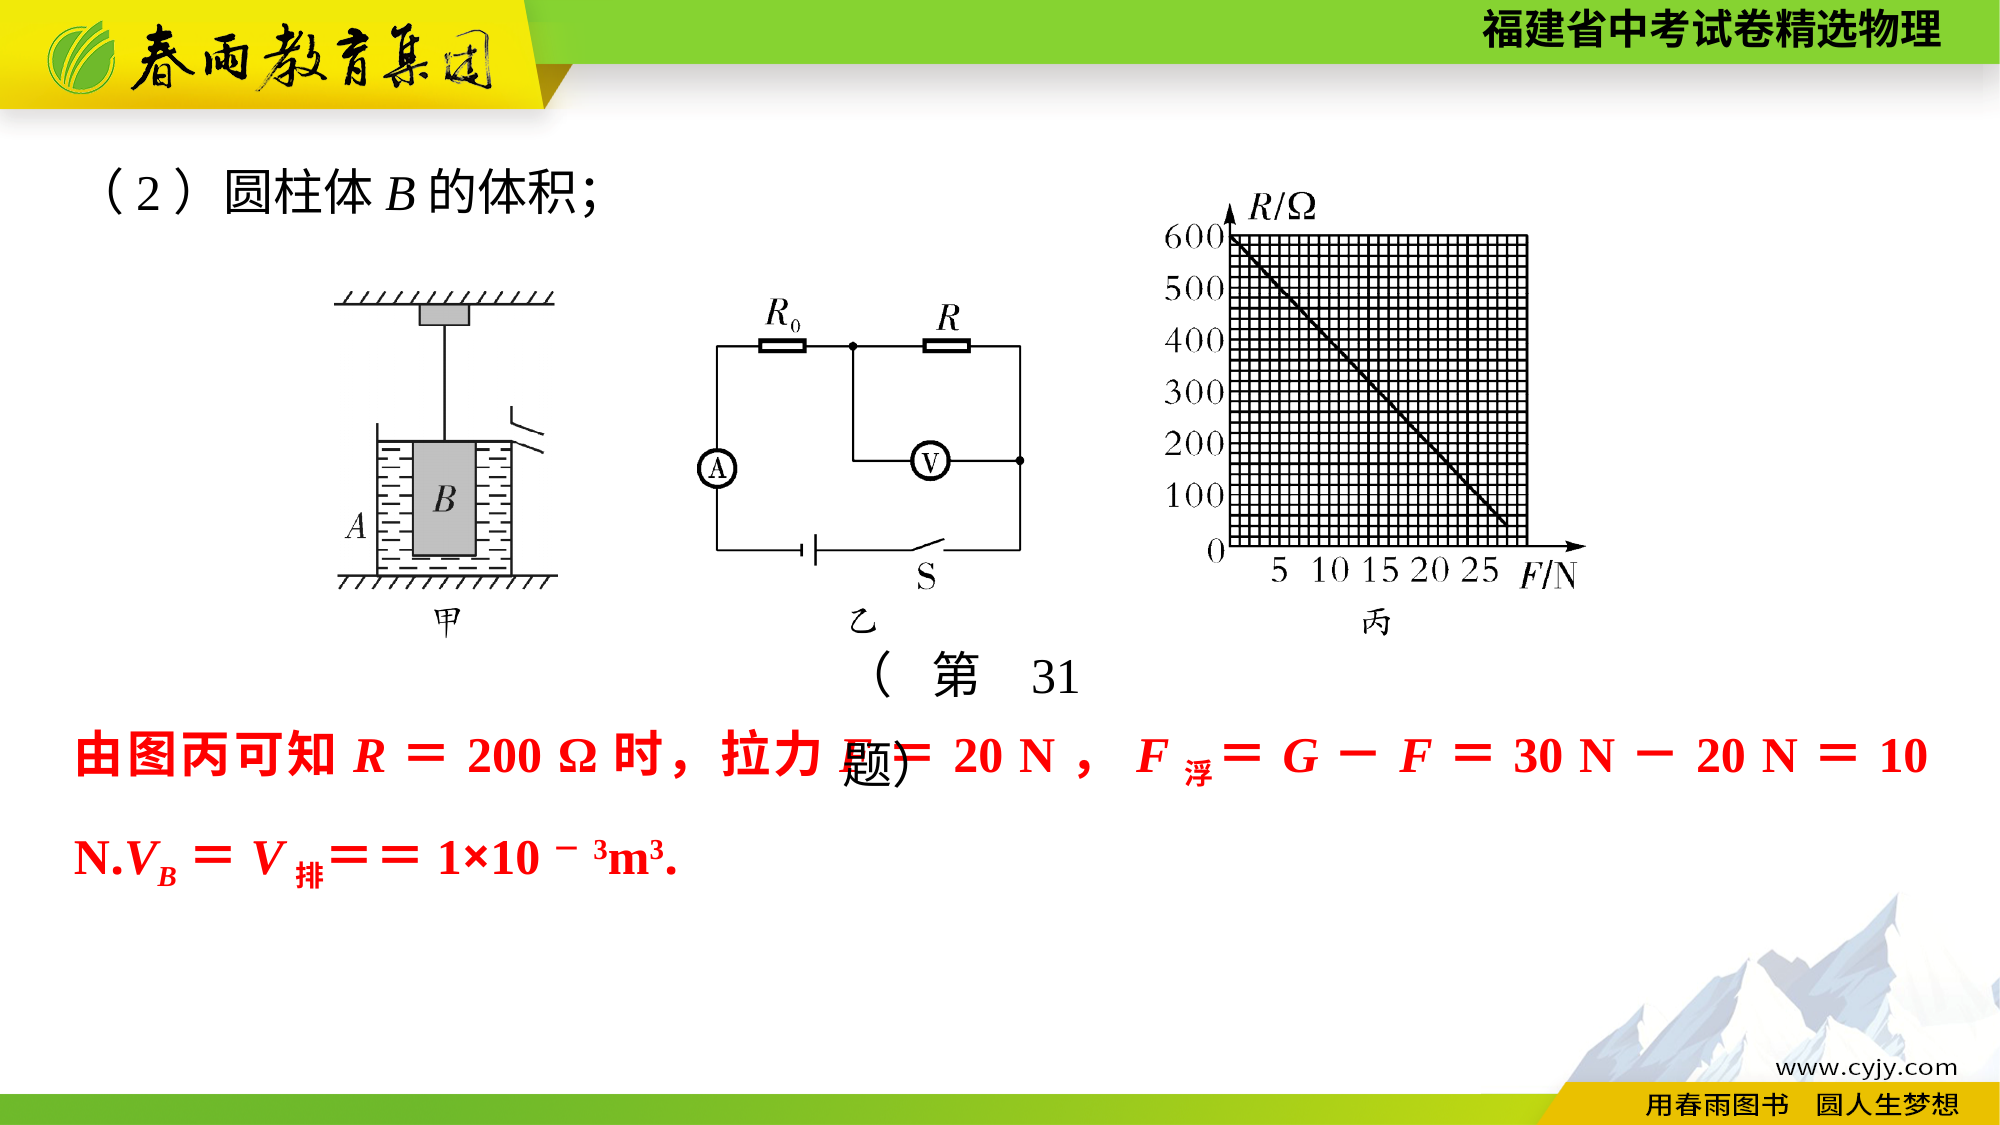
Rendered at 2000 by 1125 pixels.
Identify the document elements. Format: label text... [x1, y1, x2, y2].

list （2）圆柱体B的体积； [59, 122, 1944, 217]
text_box （第31题） [828, 652, 1108, 711]
picture [0, 0, 2000, 1125]
